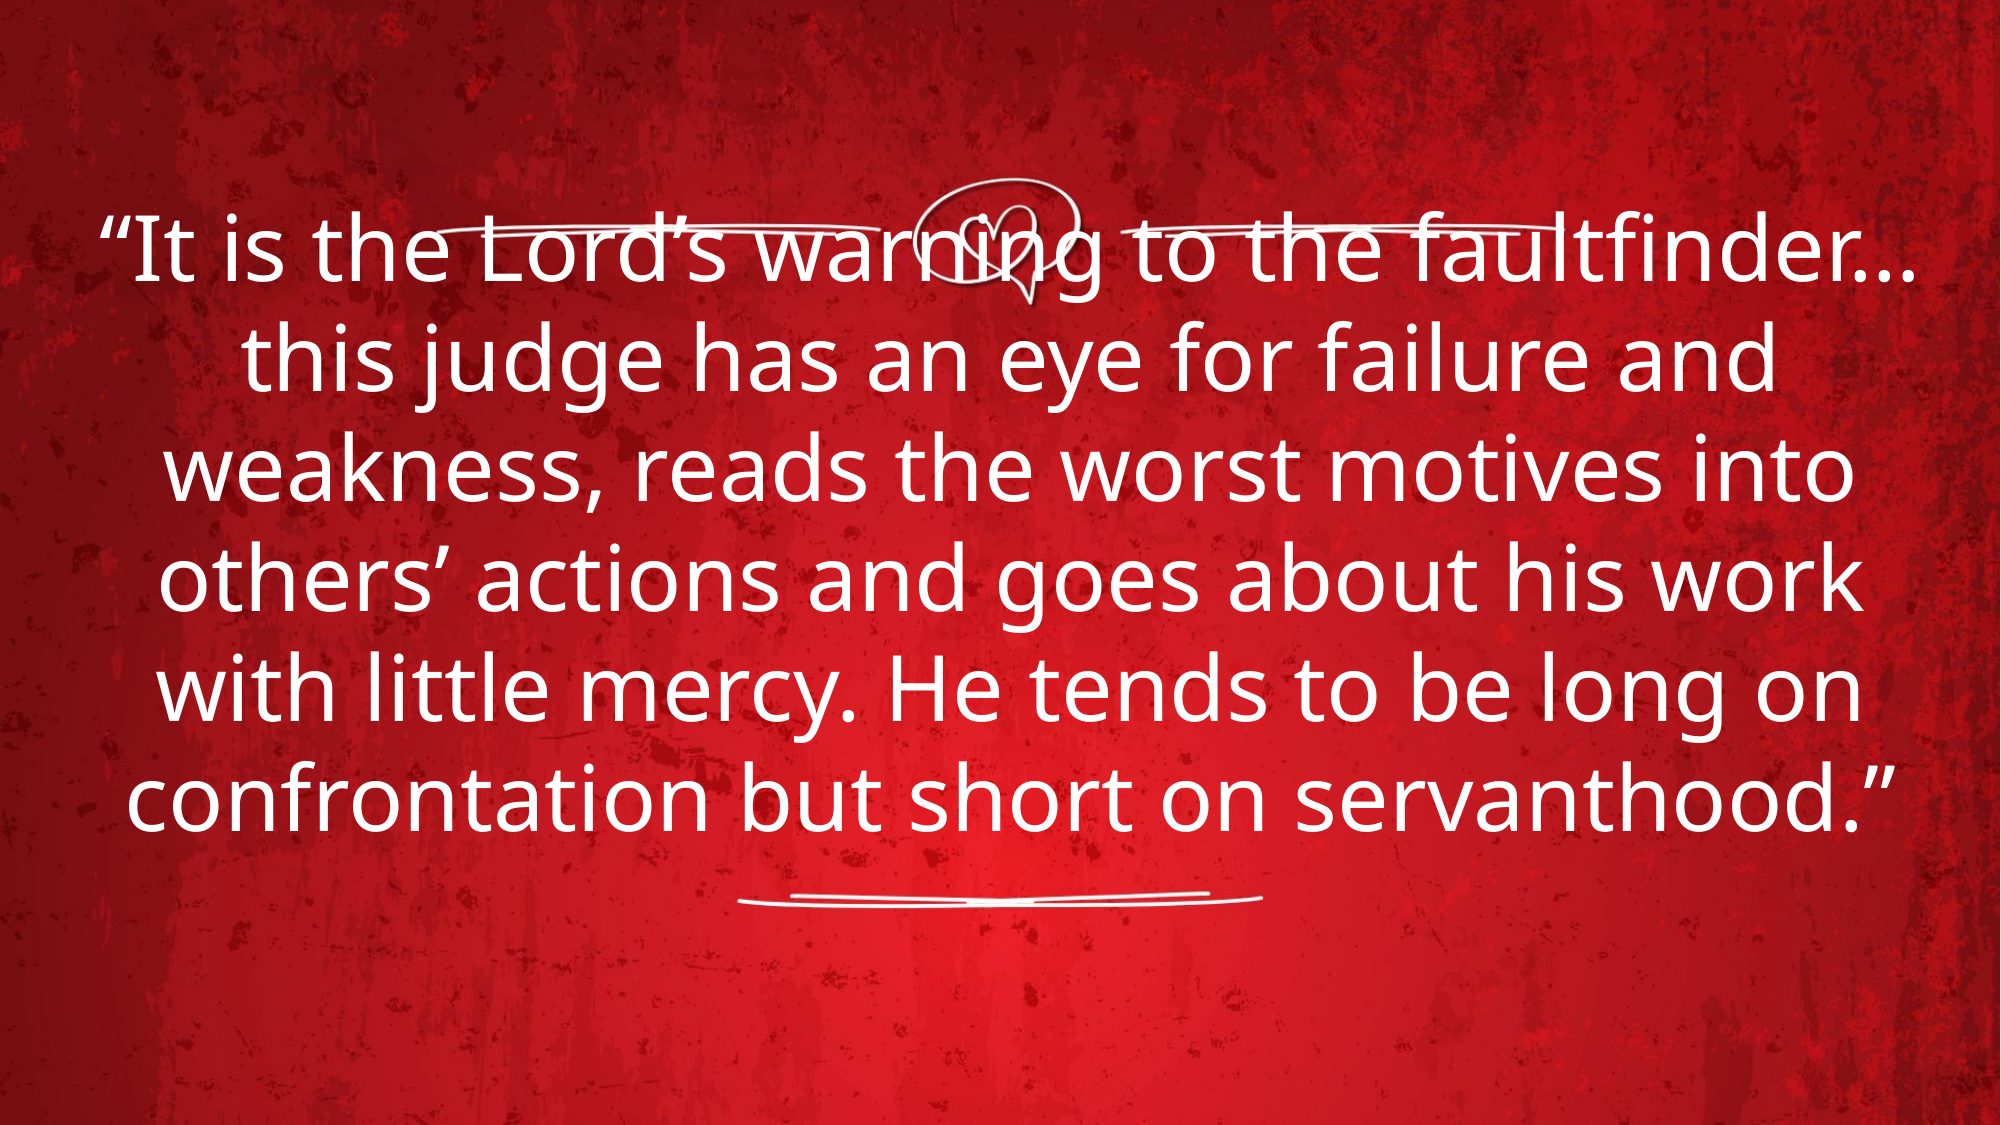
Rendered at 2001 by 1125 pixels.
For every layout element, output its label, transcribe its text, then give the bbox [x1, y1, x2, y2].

picture [0, 0, 2001, 1125]
title “It is the Lord’s warning to the faultfinder…this judge has an eye for failure and weakness, reads the worst motives into others’ actions and goes about his work with little mercy. He tends to be long on confrontation but short on servanthood.” [83, 153, 1940, 858]
